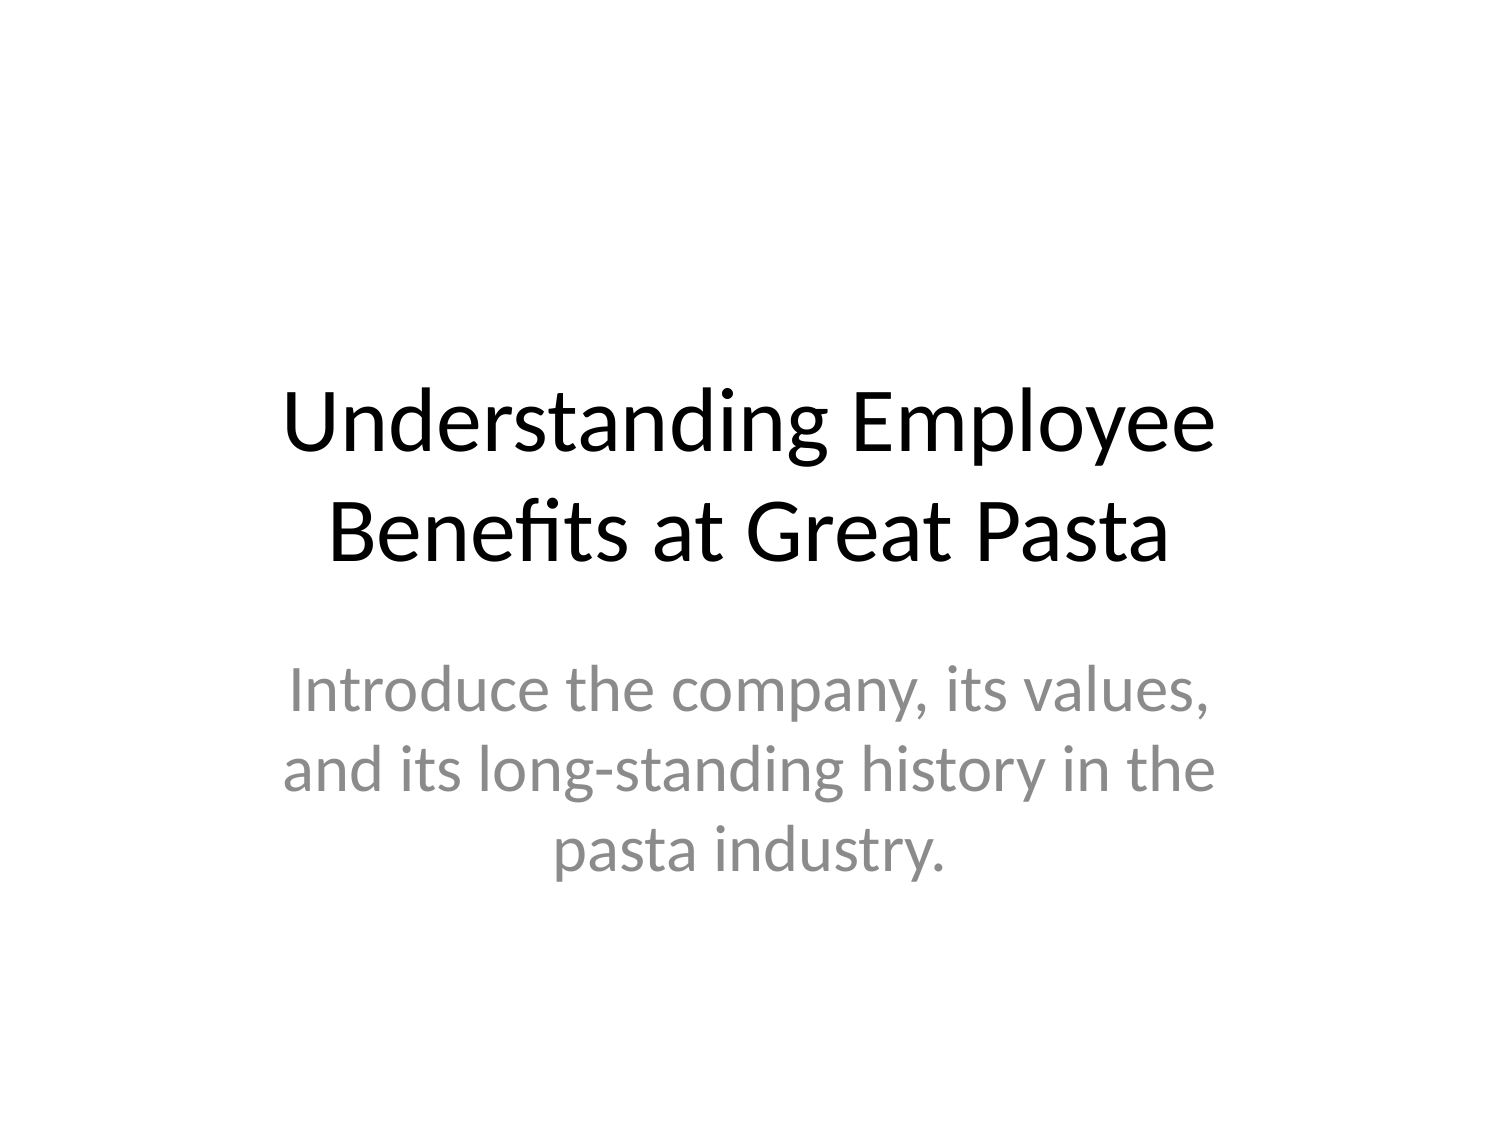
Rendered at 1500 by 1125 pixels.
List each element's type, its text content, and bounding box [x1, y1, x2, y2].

title Understanding Employee Benefits at Great Pasta [112, 349, 1388, 591]
subtitle Introduce the company, its values, and its long-standing history in the pasta industry. [225, 637, 1275, 925]
